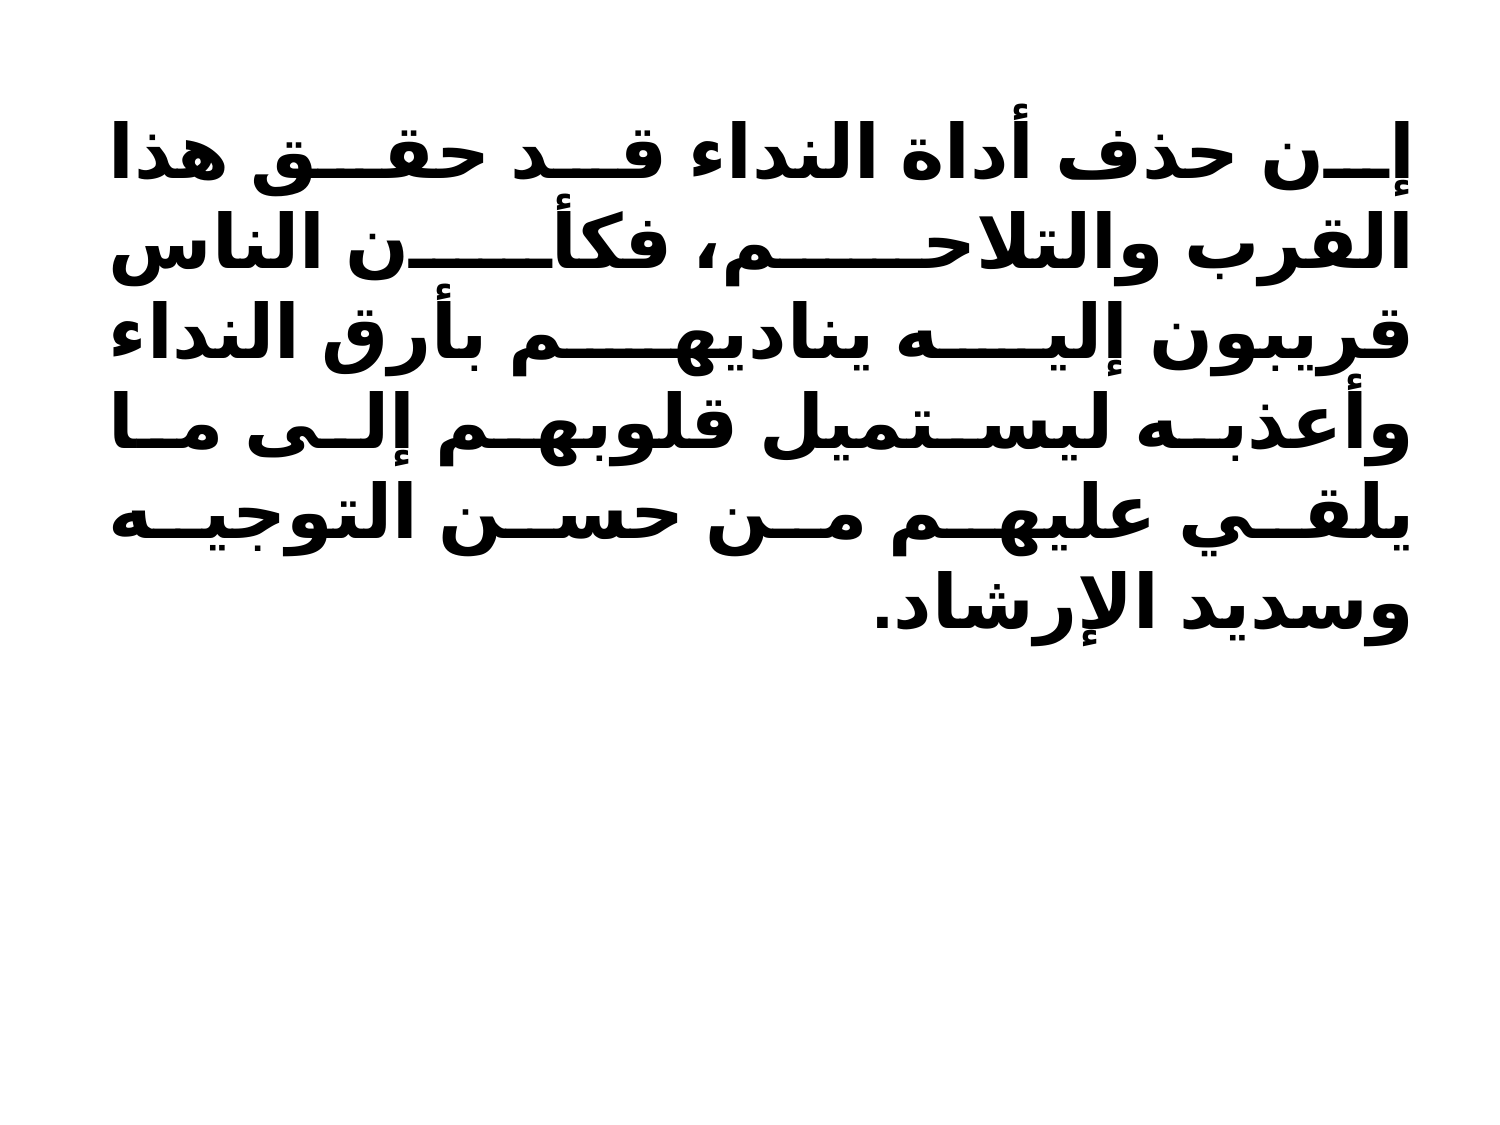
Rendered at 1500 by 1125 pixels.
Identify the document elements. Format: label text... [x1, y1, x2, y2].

text_box إن حذف أداة النداء قد حقق هذا القرب والتلاحم، فكأن الناس قريبون إليه يناديهم بأرق النداء وأعذبه ليستميل قلوبهم إلى ما يلقي عليهم من حسن التوجيه وسديد الإرشاد. [93, 6, 1430, 651]
